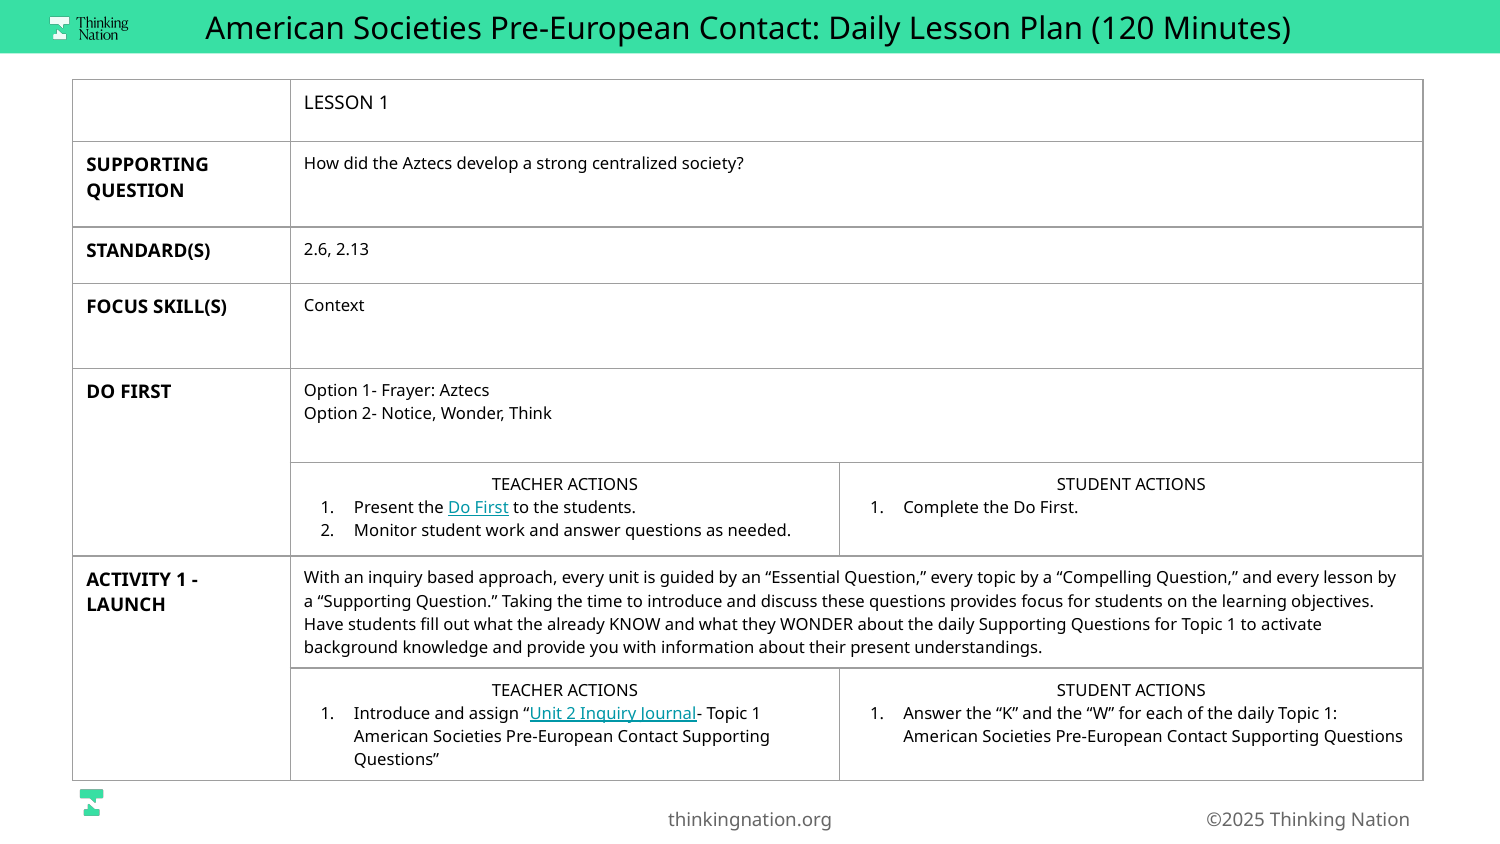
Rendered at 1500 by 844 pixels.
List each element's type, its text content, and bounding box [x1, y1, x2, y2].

picture [73, 783, 110, 821]
table_cell STUDENT ACTIONS Complete the Do First. [840, 463, 1422, 555]
table_cell ACTIVITY 1 - LAUNCH [73, 557, 290, 780]
table_cell STANDARD(S) [73, 228, 290, 283]
table_cell SUPPORTING QUESTION [73, 142, 290, 226]
table_cell FOCUS SKILL(S) [73, 284, 290, 368]
table_cell Option 1- Frayer: Aztecs Option 2- Notice, Wonder, Think [291, 369, 1422, 462]
table_header LESSON 1 [291, 80, 1422, 141]
picture [41, 9, 131, 47]
table_cell TEACHER ACTIONS Present the Do First to the students. Monitor student work and answer questions as needed. [291, 463, 839, 555]
text_box American Societies Pre-European Contact: Daily Lesson Plan (120 Minutes) [0, 0, 1500, 54]
table_header [73, 80, 290, 141]
text_box thinkingnation.org [572, 794, 928, 821]
table_cell With an inquiry based approach, every unit is guided by an “Essential Question,” every topic by a “Compelling Question,” and every lesson by a “Supporting Question.” Taking the time to introduce and discuss these questions provides focus for students on the learning objectives. Have students fill out what the already KNOW and what they WONDER about the daily Supporting Questions for Topic 1 to activate background knowledge and provide you with information about their present understandings. [291, 557, 1422, 667]
text_box ©2025 Thinking Nation [1067, 794, 1423, 821]
table_cell DO FIRST [73, 369, 290, 555]
table_cell STUDENT ACTIONS Answer the “K” and the “W” for each of the daily Topic 1: American Societies Pre-European Contact Supporting Questions [840, 669, 1422, 780]
table_cell How did the Aztecs develop a strong centralized society? [291, 142, 1422, 226]
table_cell 2.6, 2.13 [291, 228, 1422, 283]
table_cell TEACHER ACTIONS Introduce and assign “Unit 2 Inquiry Journal- Topic 1 American Societies Pre-European Contact Supporting Questions” [291, 669, 839, 780]
table_cell Context [291, 284, 1422, 368]
